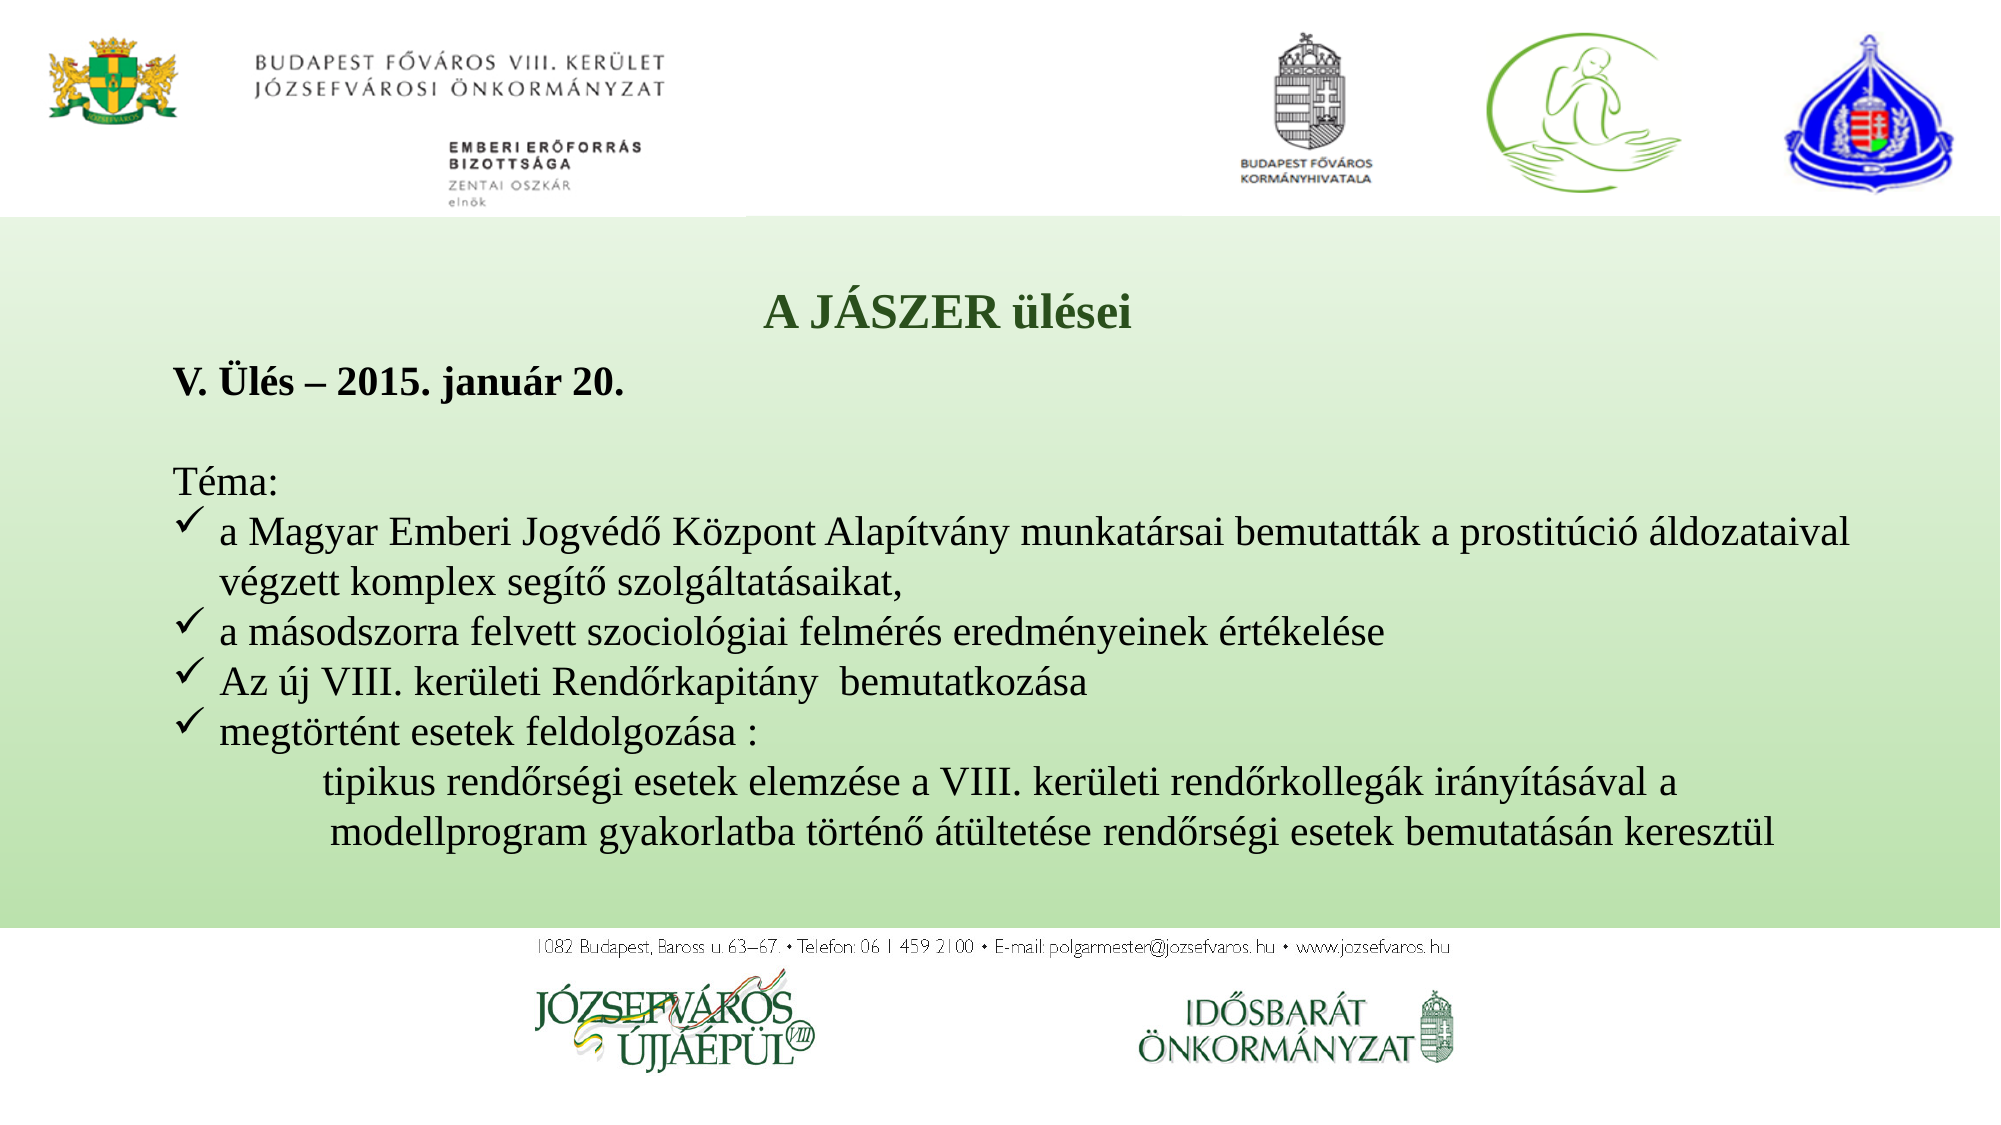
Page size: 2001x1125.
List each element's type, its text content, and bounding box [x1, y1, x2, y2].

picture [382, 928, 1605, 1125]
text_box V. Ülés – 2015. január 20. Téma: a Magyar Emberi Jogvédő Központ Alapítvány munkatársai bemutatták a prostitúció áldozataival végzett komplex segítő szolgáltatásaikat, a másodszorra felvett szociológiai felmérés eredményeinek értékelése Az új VIII. kerületi Rendőrkapitány bemutatkozása megtörtént esetek feldolgozása : tipikus rendőrségi esetek elemzése a VIII. kerületi rendőrkollegák irányításával a modellprogram gyakorlatba történő átültetése rendőrségi esetek bemutatásán keresztül [157, 346, 1874, 862]
picture [0, 0, 746, 217]
text_box A JÁSZER ülései [748, 270, 1148, 346]
picture [1182, 0, 2000, 216]
